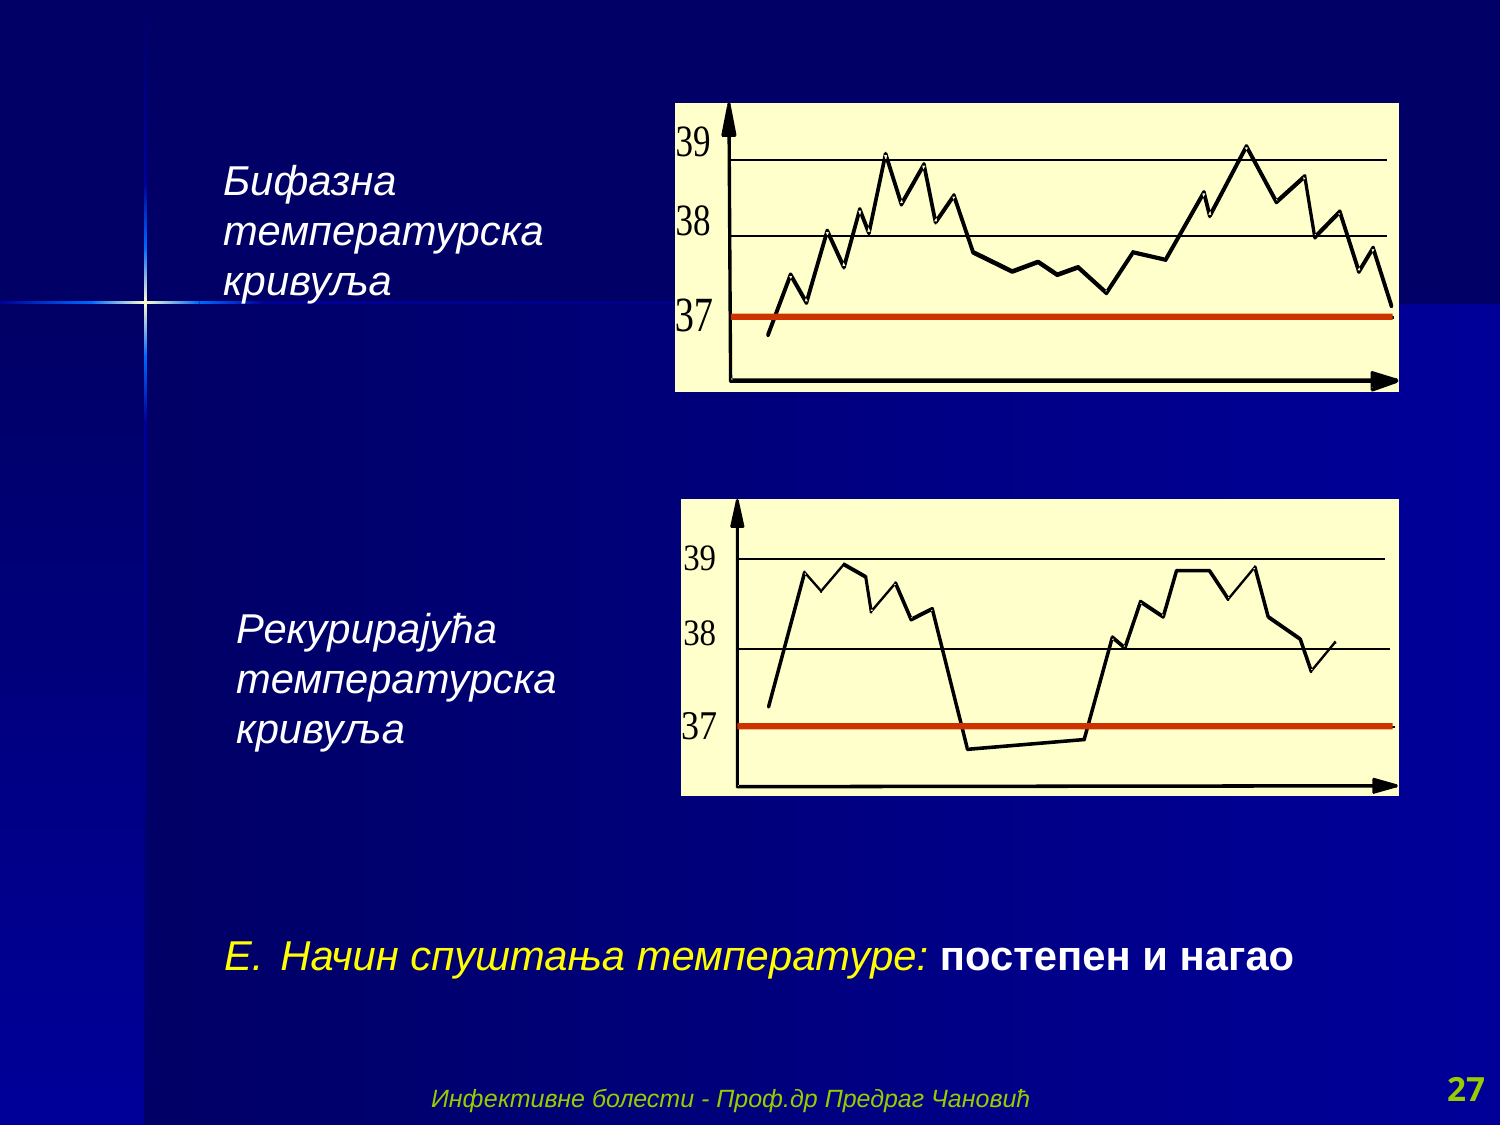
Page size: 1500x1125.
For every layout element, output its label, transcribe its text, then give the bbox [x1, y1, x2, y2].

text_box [680, 499, 1400, 796]
text_box Начин спуштања температуре: постепен и нагао [209, 921, 1321, 987]
text_box Рекурирајућа температурска кривуља [221, 594, 584, 759]
slide_number 27 [1354, 1059, 1500, 1125]
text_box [674, 102, 1400, 393]
footer Инфективне болести - Проф.др Предраг Чановић [412, 1074, 1051, 1125]
text_box Бифазна температурска кривуља [208, 146, 571, 312]
